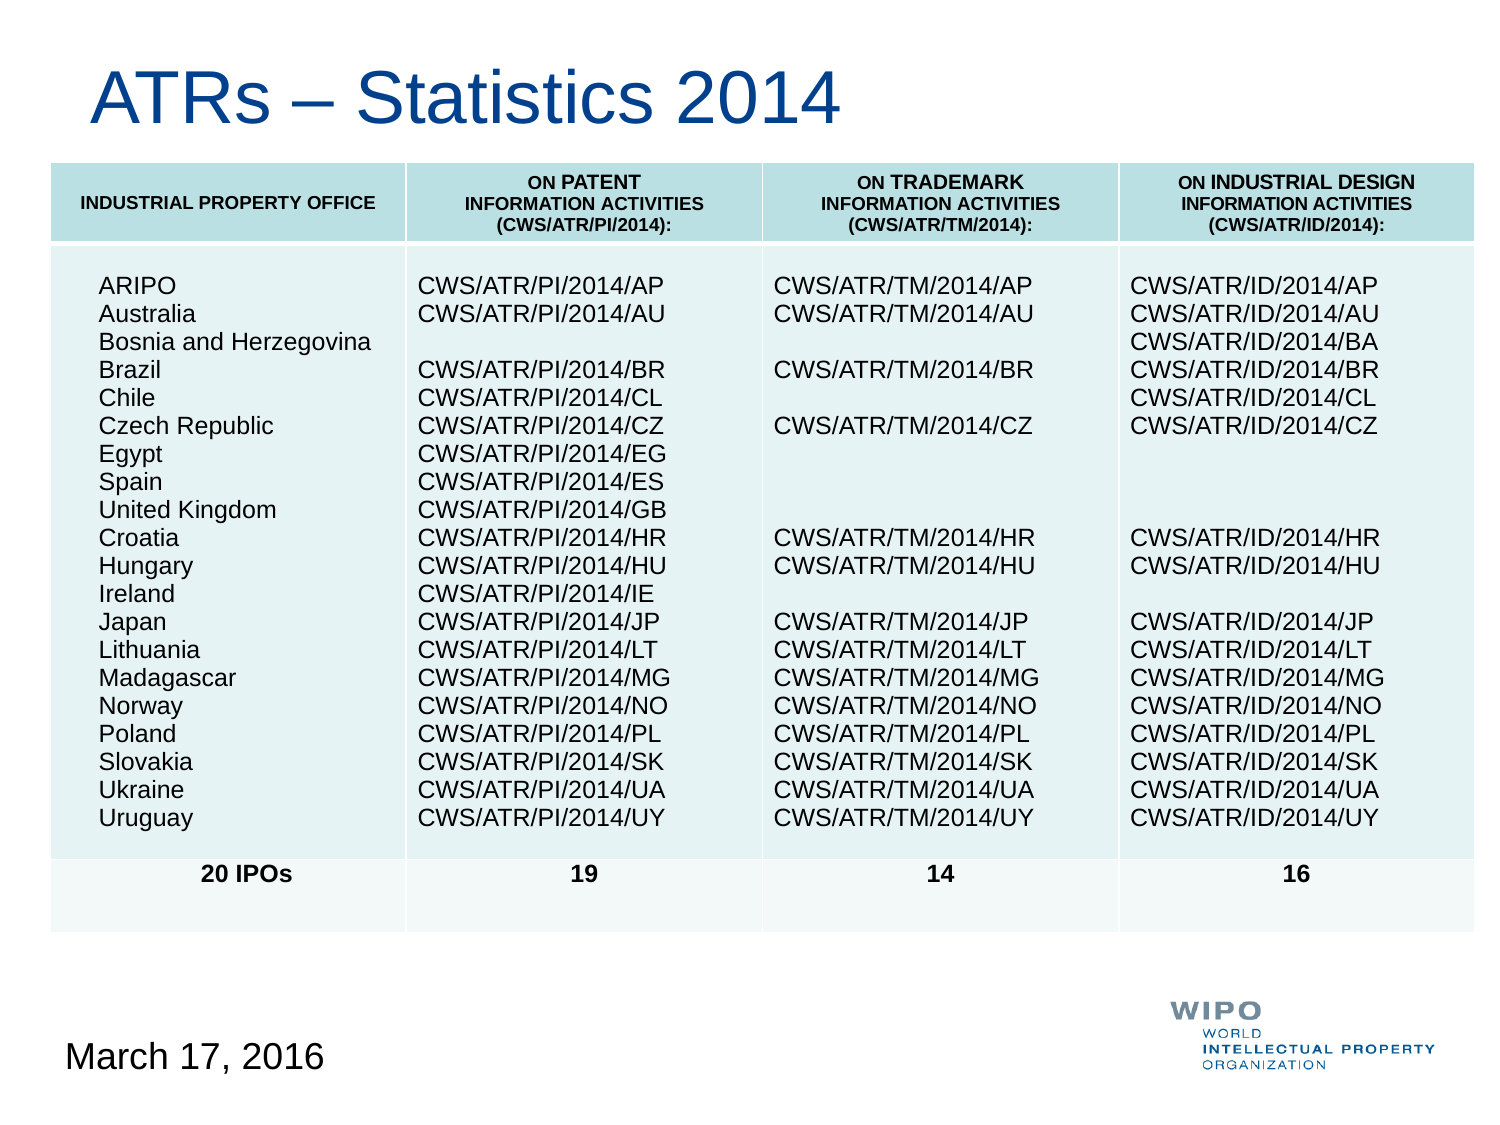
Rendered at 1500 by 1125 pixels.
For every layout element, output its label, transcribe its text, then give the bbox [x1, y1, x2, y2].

title ATRs – Statistics 2014 [75, 0, 1425, 162]
table_header on Industrial Design Information Activities (CWS/ATR/ID/2014): [1120, 163, 1474, 241]
text_box March 17, 2016 [49, 1024, 438, 1085]
table_cell CWS/ATR/PI/2014/AP CWS/ATR/PI/2014/AU CWS/ATR/PI/2014/BR CWS/ATR/PI/2014/CL CWS/ATR/PI/2014/CZ CWS/ATR/PI/2014/EG CWS/ATR/PI/2014/ES CWS/ATR/PI/2014/GB CWS/ATR/PI/2014/HR CWS/ATR/PI/2014/HU CWS/ATR/PI/2014/IE CWS/ATR/PI/2014/JP CWS/ATR/PI/2014/LT CWS/ATR/PI/2014/MG CWS/ATR/PI/2014/NO CWS/ATR/PI/2014/PL CWS/ATR/PI/2014/SK CWS/ATR/PI/2014/UA CWS/ATR/PI/2014/UY [407, 246, 762, 859]
table_cell 16 [1120, 860, 1474, 932]
table_cell CWS/ATR/TM/2014/AP CWS/ATR/TM/2014/AU CWS/ATR/TM/2014/BR CWS/ATR/TM/2014/CZ CWS/ATR/TM/2014/HR CWS/ATR/TM/2014/HU CWS/ATR/TM/2014/JP CWS/ATR/TM/2014/LT CWS/ATR/TM/2014/MG CWS/ATR/TM/2014/NO CWS/ATR/TM/2014/PL CWS/ATR/TM/2014/SK CWS/ATR/TM/2014/UA CWS/ATR/TM/2014/UY [763, 246, 1118, 859]
table_cell 14 [763, 860, 1118, 932]
table_header on Patent Information Activities (CWS/ATR/PI/2014): [407, 163, 762, 241]
table_cell 19 [407, 860, 762, 932]
table_header Industrial Property Office [51, 163, 405, 241]
table_cell CWS/ATR/ID/2014/AP CWS/ATR/ID/2014/AU CWS/ATR/ID/2014/BA CWS/ATR/ID/2014/BR CWS/ATR/ID/2014/CL CWS/ATR/ID/2014/CZ CWS/ATR/ID/2014/HR CWS/ATR/ID/2014/HU CWS/ATR/ID/2014/JP CWS/ATR/ID/2014/LT CWS/ATR/ID/2014/MG CWS/ATR/ID/2014/NO CWS/ATR/ID/2014/PL CWS/ATR/ID/2014/SK CWS/ATR/ID/2014/UA CWS/ATR/ID/2014/UY [1120, 246, 1474, 859]
table_header on Trademark Information Activities (CWS/ATR/TM/2014): [763, 163, 1118, 241]
table_cell 20 IPOs [51, 860, 405, 932]
table_cell ARIPO Australia Bosnia and Herzegovina Brazil Chile Czech Republic Egypt Spain United Kingdom Croatia Hungary Ireland Japan Lithuania Madagascar Norway Poland Slovakia Ukraine Uruguay [51, 246, 405, 859]
picture [0, 0, 1500, 1125]
